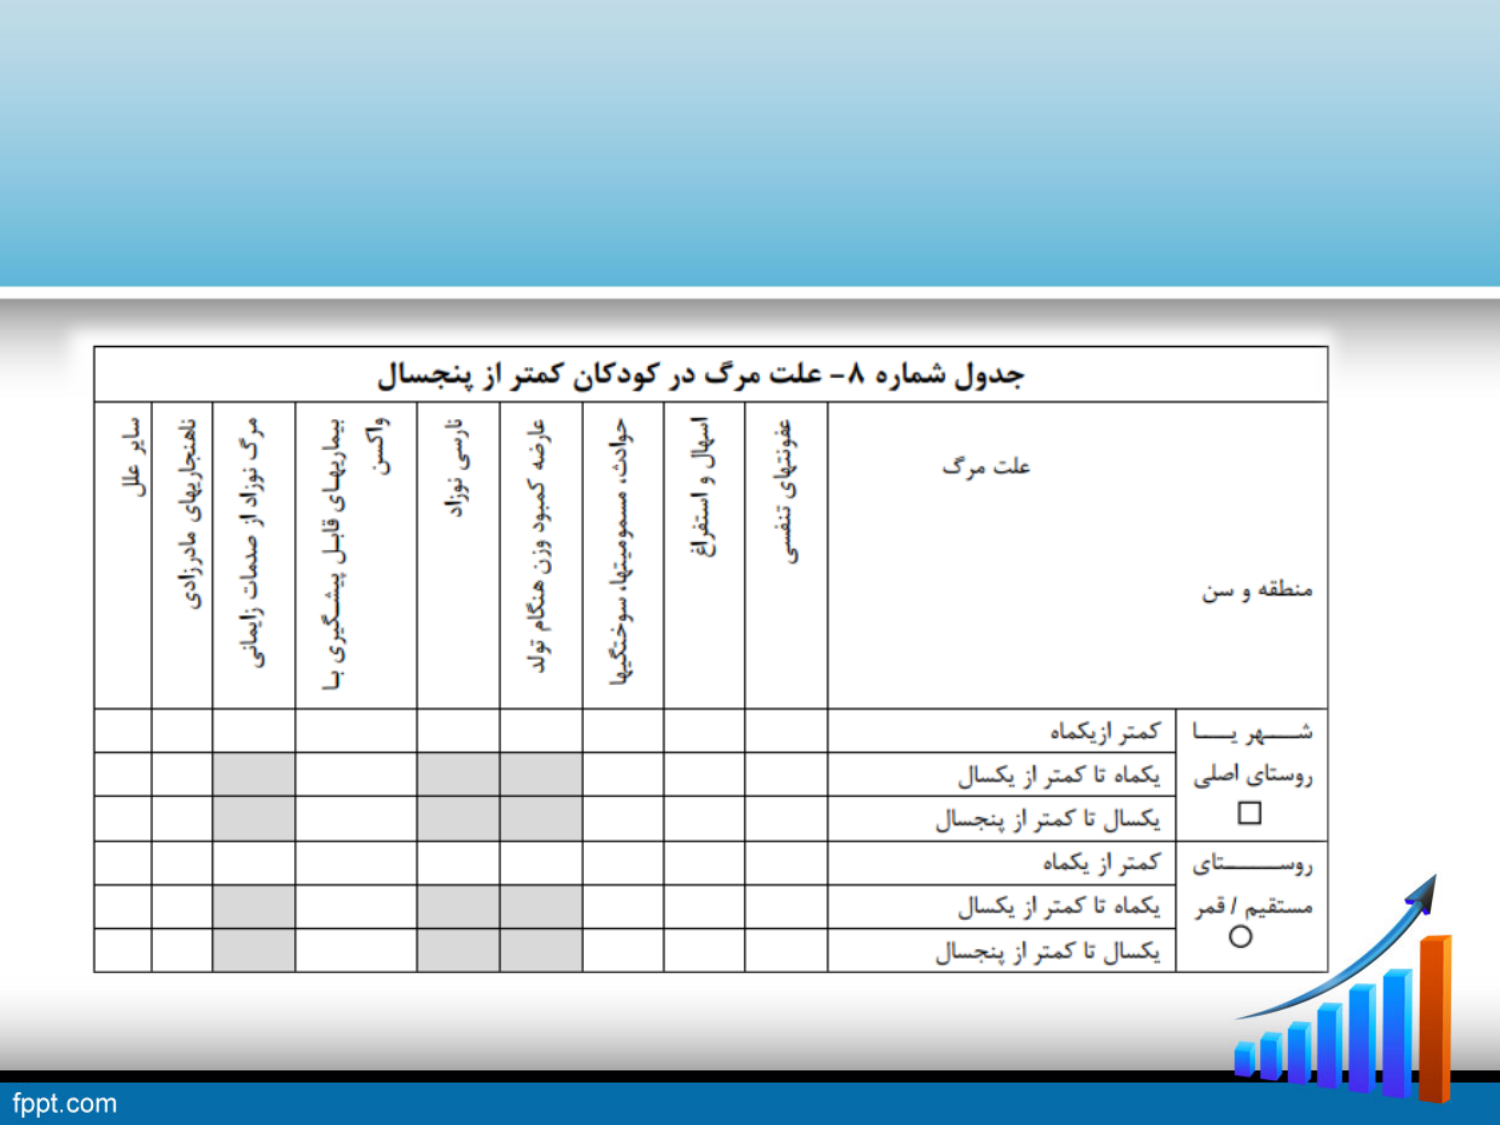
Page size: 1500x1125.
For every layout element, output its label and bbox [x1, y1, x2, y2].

list [52, 313, 1351, 1000]
picture [0, 0, 1500, 1125]
